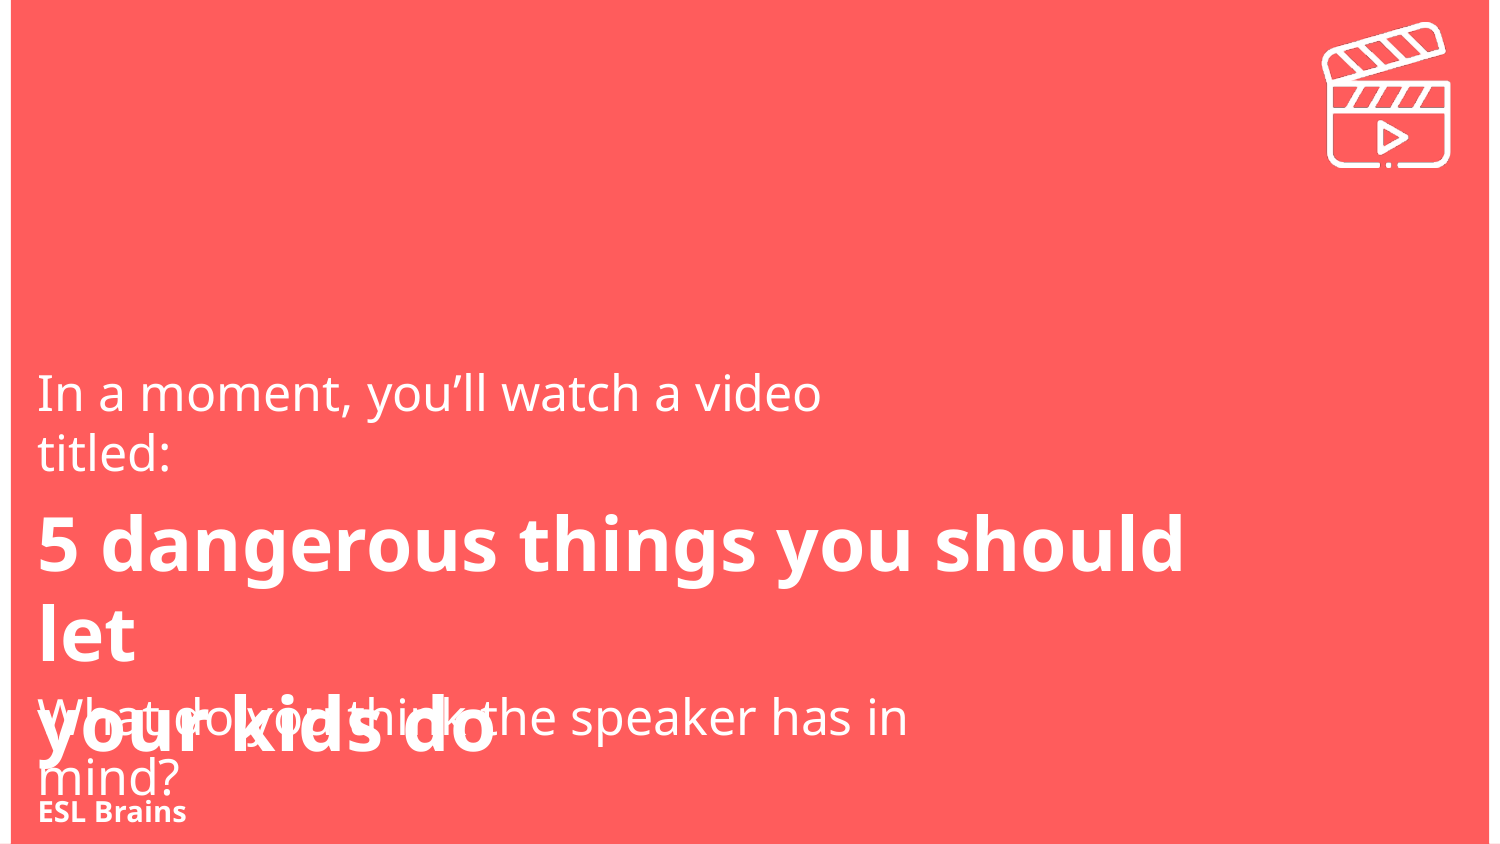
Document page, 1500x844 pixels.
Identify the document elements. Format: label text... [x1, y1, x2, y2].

text_box [0, 0, 11, 844]
text_box [1489, 0, 1500, 844]
text_box What do you think the speaker has in mind? [22, 670, 968, 821]
text_box 5 dangerous things you should let your kids do [22, 481, 1206, 782]
picture [1312, 22, 1459, 168]
text_box In a moment, you’ll watch a video titled: [22, 346, 902, 481]
